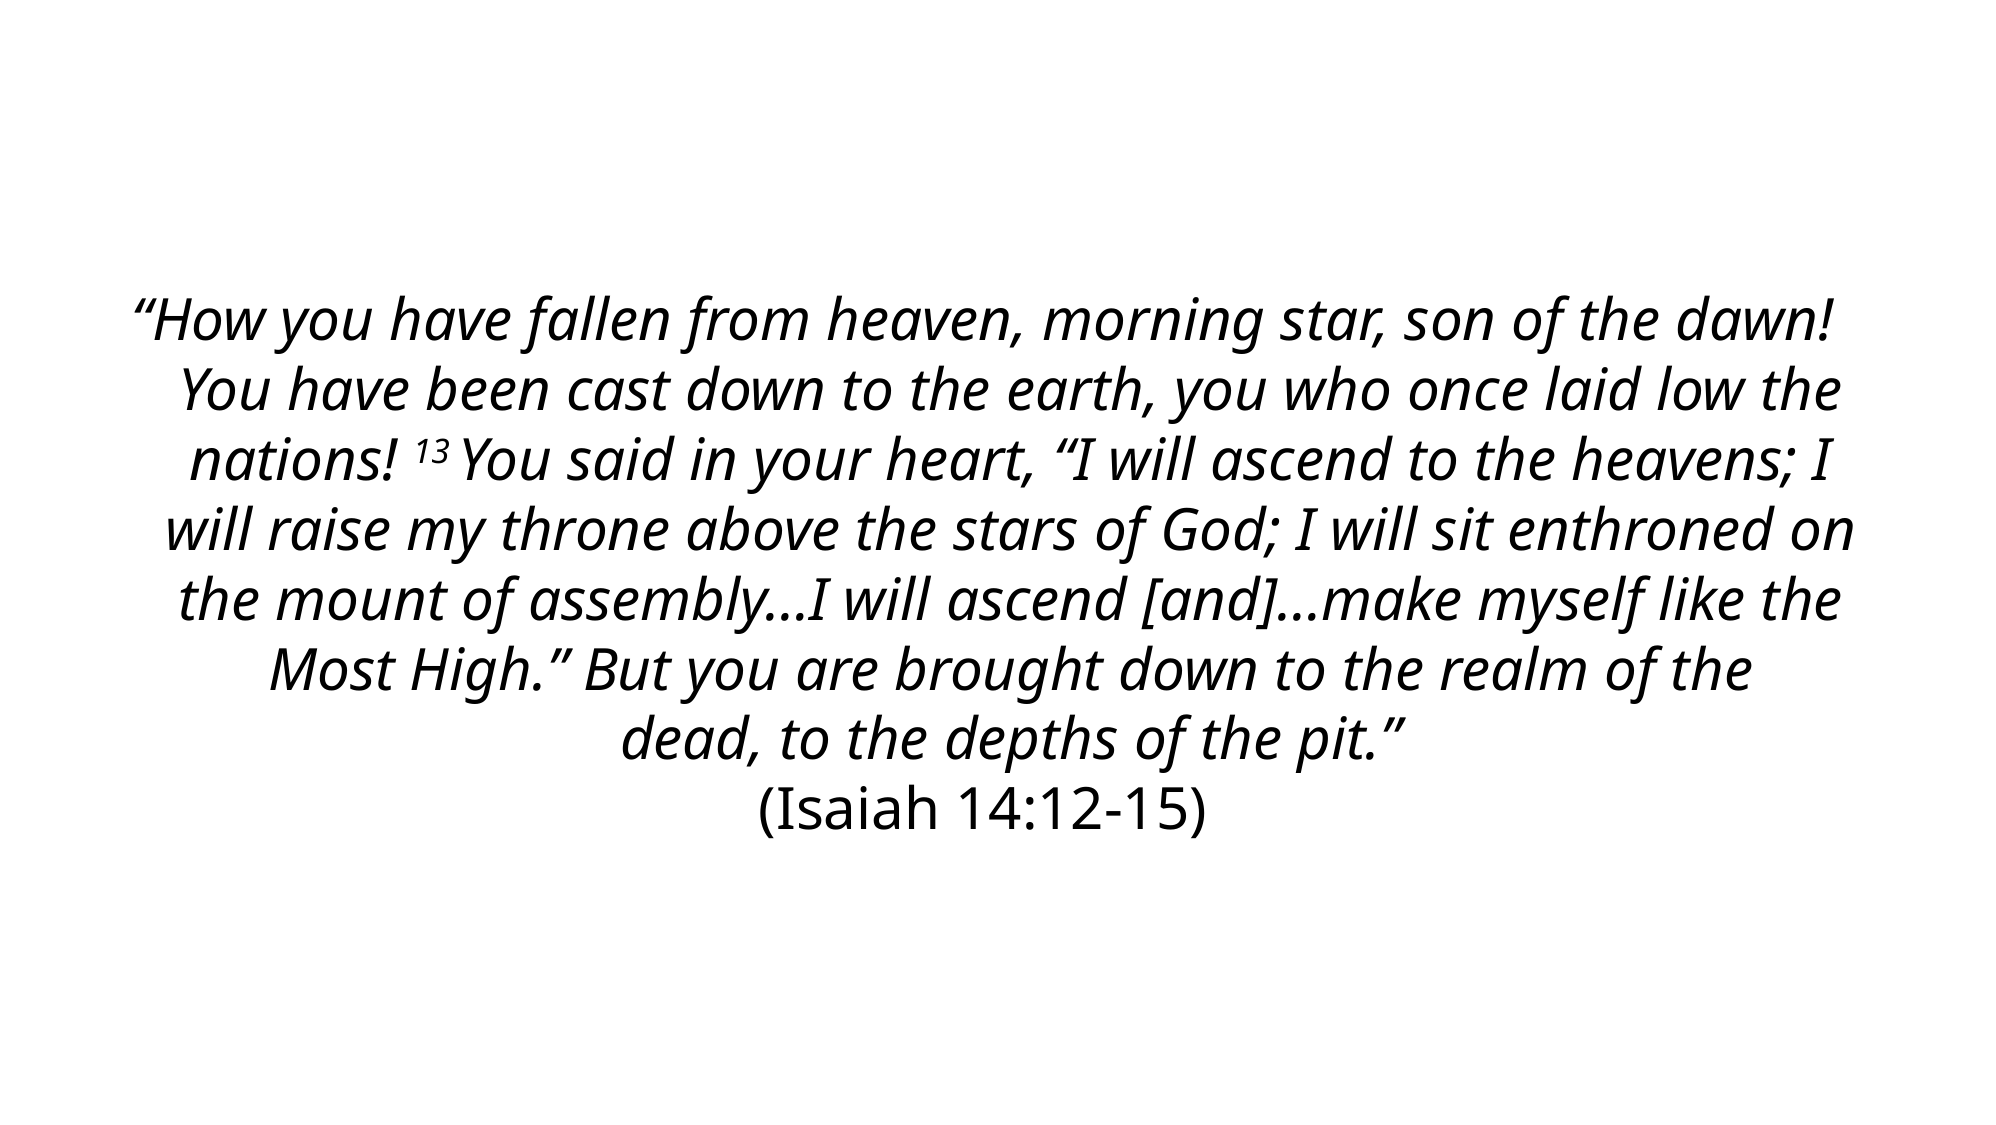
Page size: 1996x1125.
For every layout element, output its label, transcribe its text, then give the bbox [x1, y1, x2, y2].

list “How you have fallen from heaven, morning star, son of the dawn! You have been cast down to the earth, you who once laid low the nations! 13 You said in your heart, “I will ascend to the heavens; I will raise my throne above the stars of God; I will sit enthroned on the mount of assembly…I will ascend [and]…make myself like the Most High.” But you are brought down to the realm of the dead, to the depths of the pit.” (Isaiah 14:12-15) [85, 275, 1881, 905]
